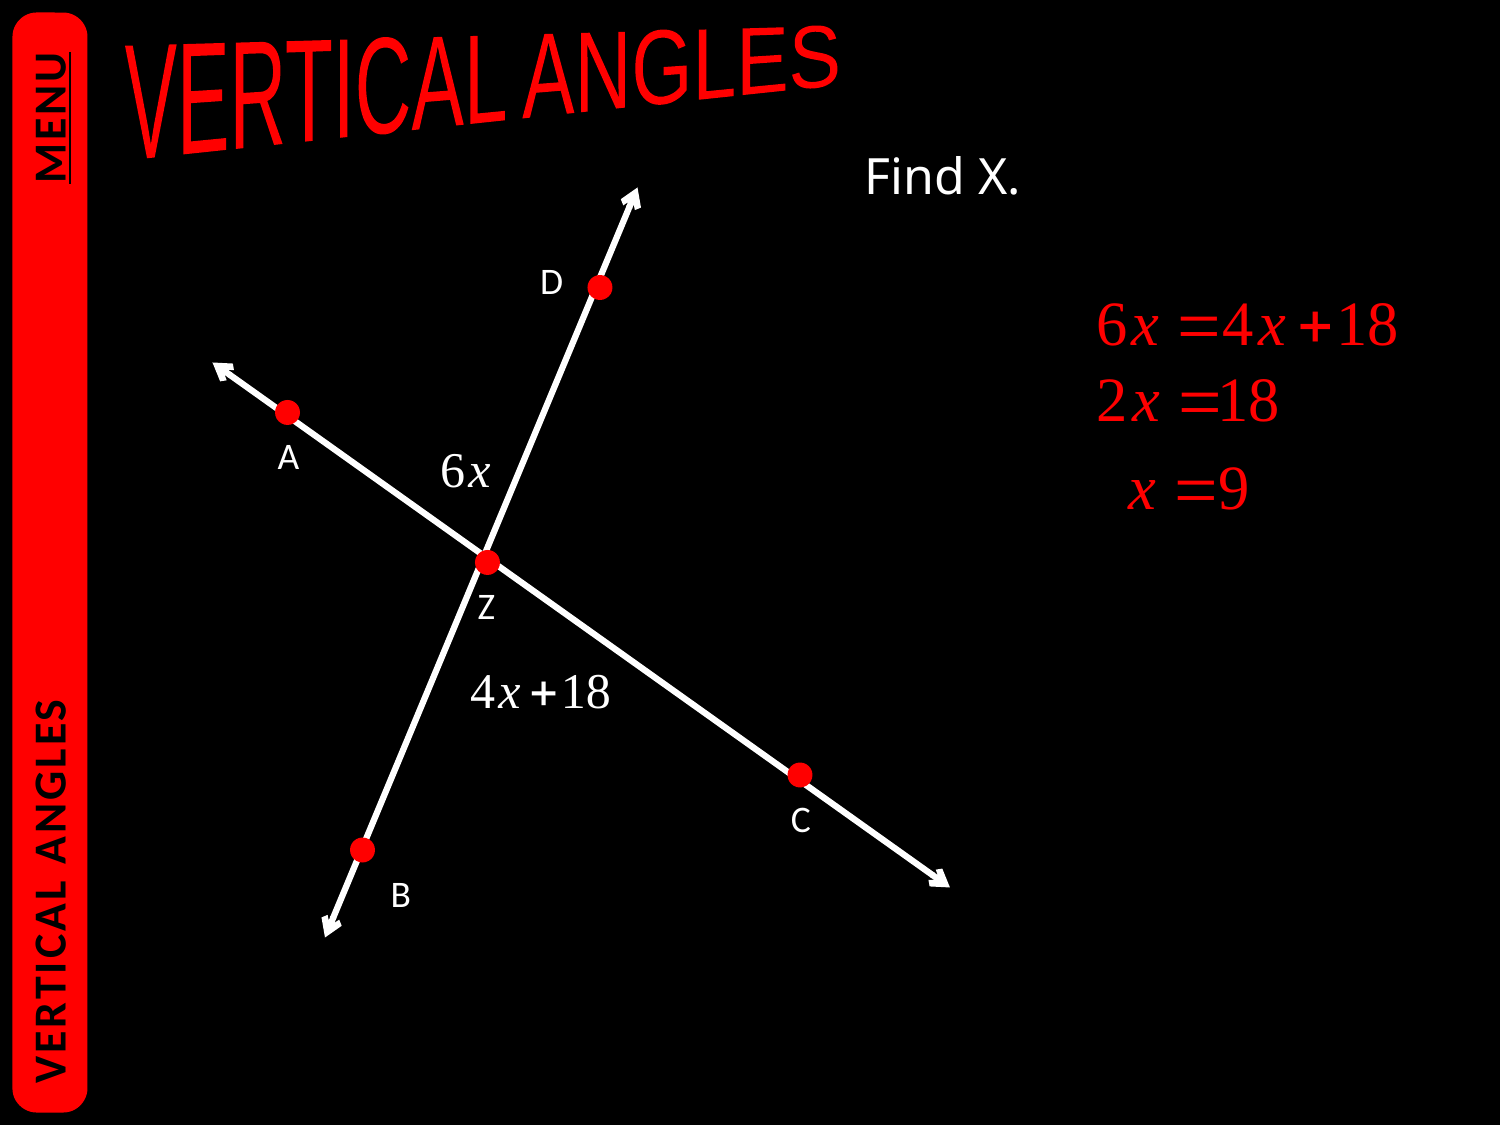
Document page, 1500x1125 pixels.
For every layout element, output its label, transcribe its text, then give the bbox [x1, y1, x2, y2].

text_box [1115, 451, 1263, 526]
text_box [212, 362, 274, 407]
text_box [462, 662, 617, 721]
text_box A [262, 424, 315, 485]
text_box D [525, 249, 579, 310]
text_box C [776, 787, 826, 848]
text_box [472, 547, 503, 578]
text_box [1087, 363, 1291, 438]
text_box [785, 760, 815, 790]
text_box [585, 272, 615, 303]
text_box B [375, 862, 427, 923]
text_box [433, 441, 501, 501]
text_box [1087, 287, 1406, 362]
text_box [601, 187, 639, 273]
text_box Find X. [849, 137, 1500, 213]
text_box [272, 397, 303, 428]
text_box [347, 835, 378, 865]
text_box Z [462, 574, 510, 635]
text_box VERTICAL ANGLES MENU [12, 37, 83, 1099]
text_box [323, 863, 356, 938]
text_box [826, 799, 950, 888]
text_box [12, 12, 88, 1113]
